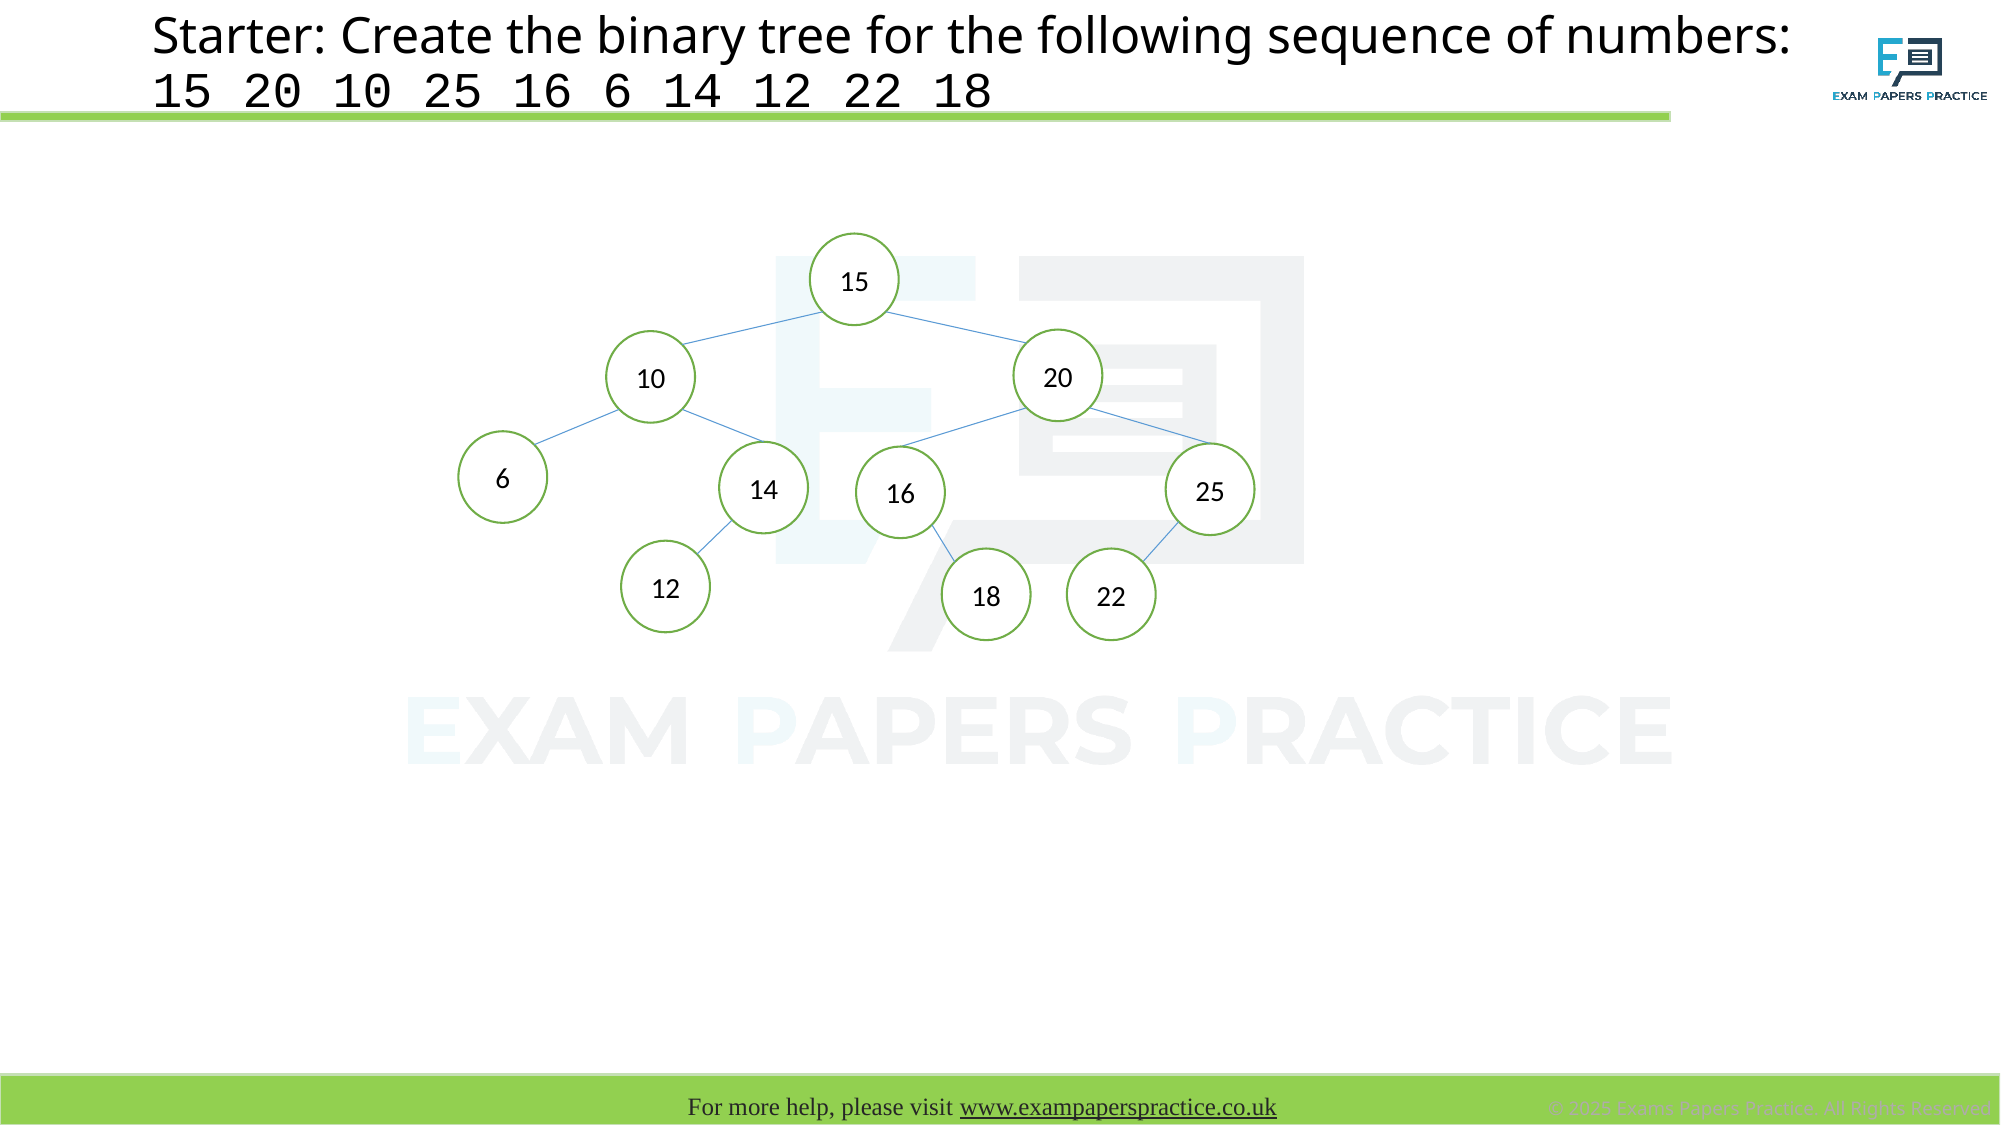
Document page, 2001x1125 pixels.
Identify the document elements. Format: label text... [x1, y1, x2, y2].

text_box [682, 409, 764, 442]
text_box 14 [718, 440, 810, 535]
text_box 22 [1065, 547, 1157, 642]
text_box 6 [457, 430, 549, 524]
text_box 25 [1164, 442, 1256, 537]
text_box 18 [940, 547, 1032, 642]
text_box 20 [1012, 328, 1104, 423]
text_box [931, 524, 955, 562]
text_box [885, 311, 1027, 343]
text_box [696, 520, 733, 555]
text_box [682, 311, 823, 345]
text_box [1089, 407, 1211, 444]
text_box 15 [808, 232, 900, 327]
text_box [1142, 521, 1179, 562]
text_box 16 [855, 445, 946, 540]
text_box 10 [605, 330, 697, 424]
title Starter: Create the binary tree for the following sequence of numbers: 15 20 10 25 16 6 14 12 22 18 [137, 59, 1863, 70]
text_box 12 [620, 539, 711, 634]
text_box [900, 407, 1027, 447]
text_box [534, 409, 620, 445]
